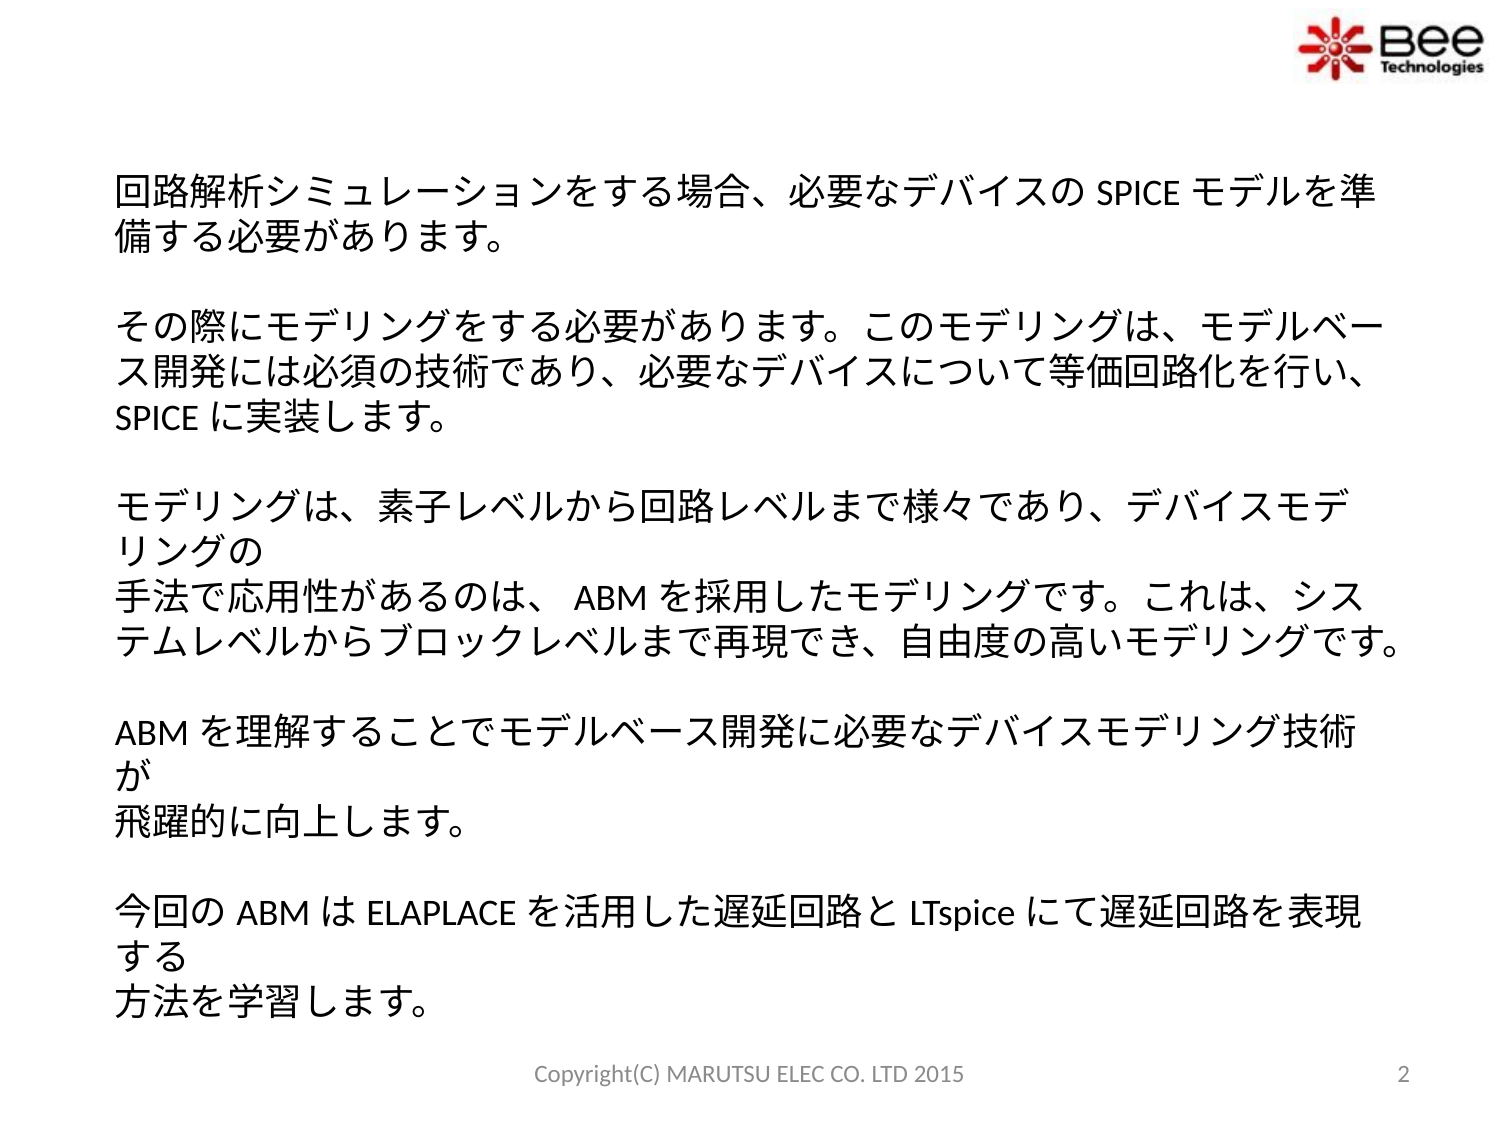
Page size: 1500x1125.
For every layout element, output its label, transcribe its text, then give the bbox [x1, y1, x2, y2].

slide_number 2 [1074, 1042, 1425, 1103]
footer Copyright(C) MARUTSU ELEC CO. LTD 2015 [512, 1042, 988, 1103]
text_box 回路解析シミュレーションをする場合、必要なデバイスのSPICEモデルを準備する必要があります。 その際にモデリングをする必要があります。このモデリングは、モデルベース開発には必須の技術であり、必要なデバイスについて等価回路化を行い、SPICEに実装します。 モデリングは、素子レベルから回路レベルまで様々であり、デバイスモデリングの 手法で応用性があるのは、ABMを採用したモデリングです。これは、システムレベルからブロックレベルまで再現でき、自由度の高いモデリングです。 ABMを理解することでモデルベース開発に必要なデバイスモデリング技術が 飛躍的に向上します。 今回のABMはELAPLACEを活用した遅延回路とLTspiceにて遅延回路を表現する 方法を学習します。 [100, 160, 1400, 1031]
picture [1293, 8, 1489, 91]
